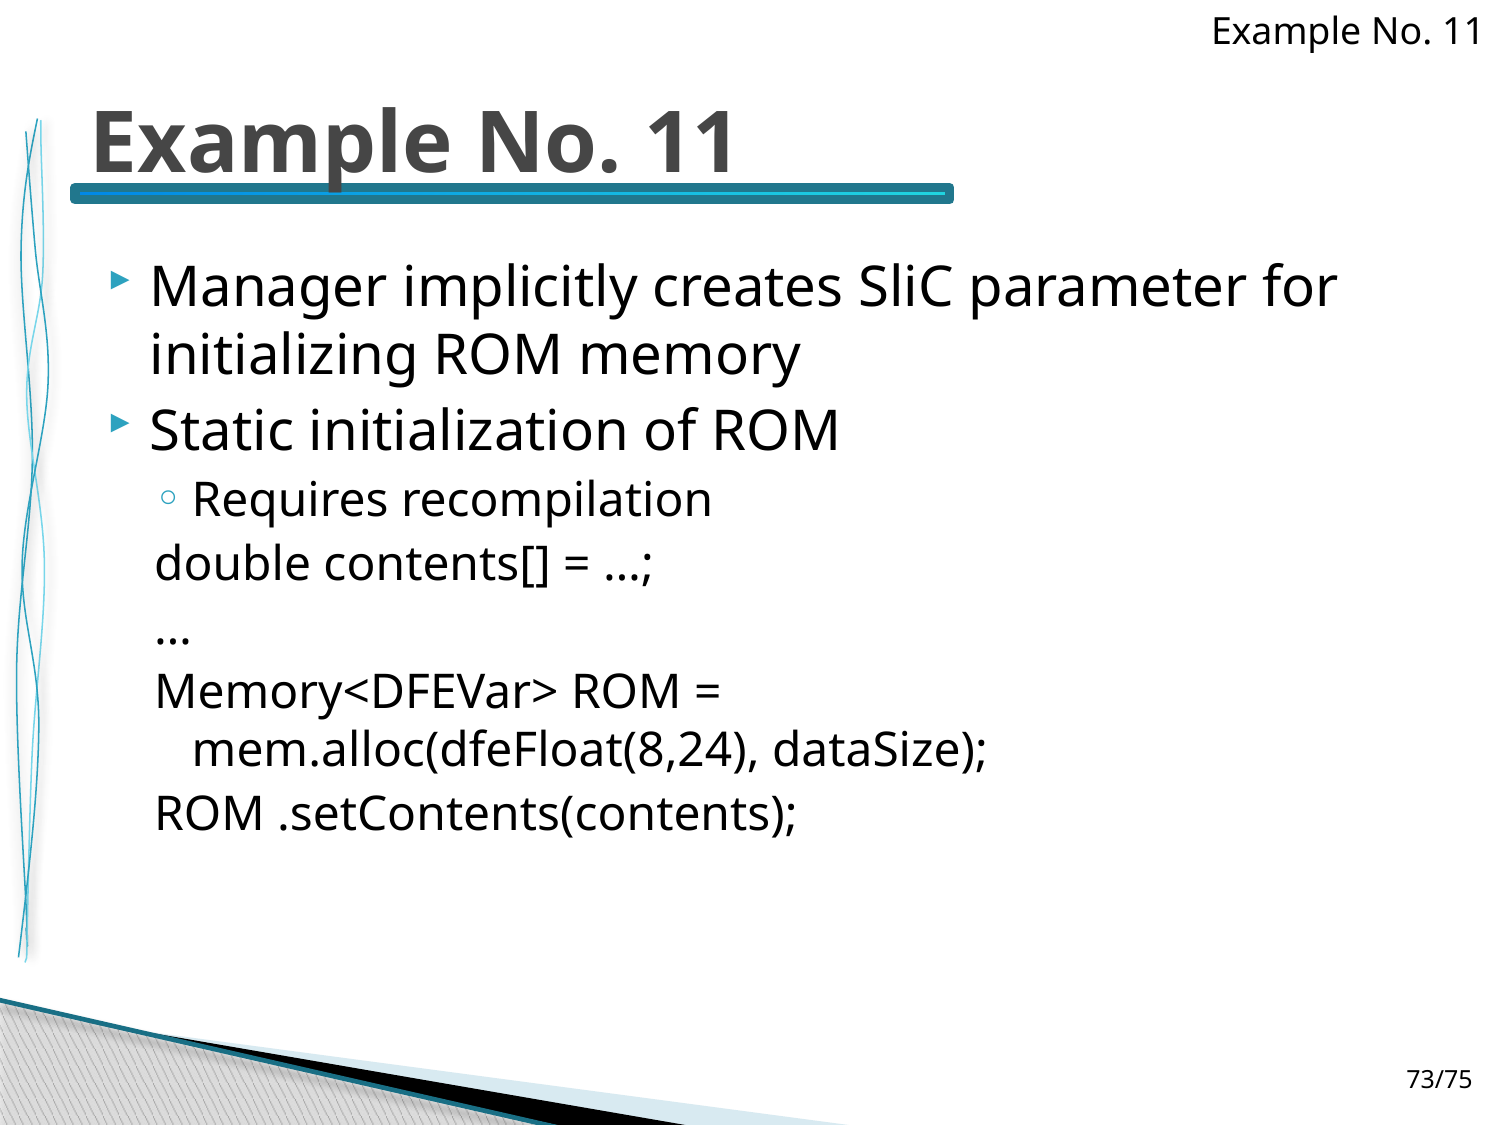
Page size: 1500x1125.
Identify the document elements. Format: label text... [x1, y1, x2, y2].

list Example No. 11 [1074, 0, 1500, 63]
title Example No. 11 [75, 45, 1425, 233]
list Manager implicitly creates SliC parameter for initializing ROM memory Static initialization of ROM Requires recompilation double contents[] = …; … Memory<DFEVar> ROM = mem.alloc(dfeFloat(8,24), dataSize); ROM .setContents(contents); [75, 243, 1425, 1025]
